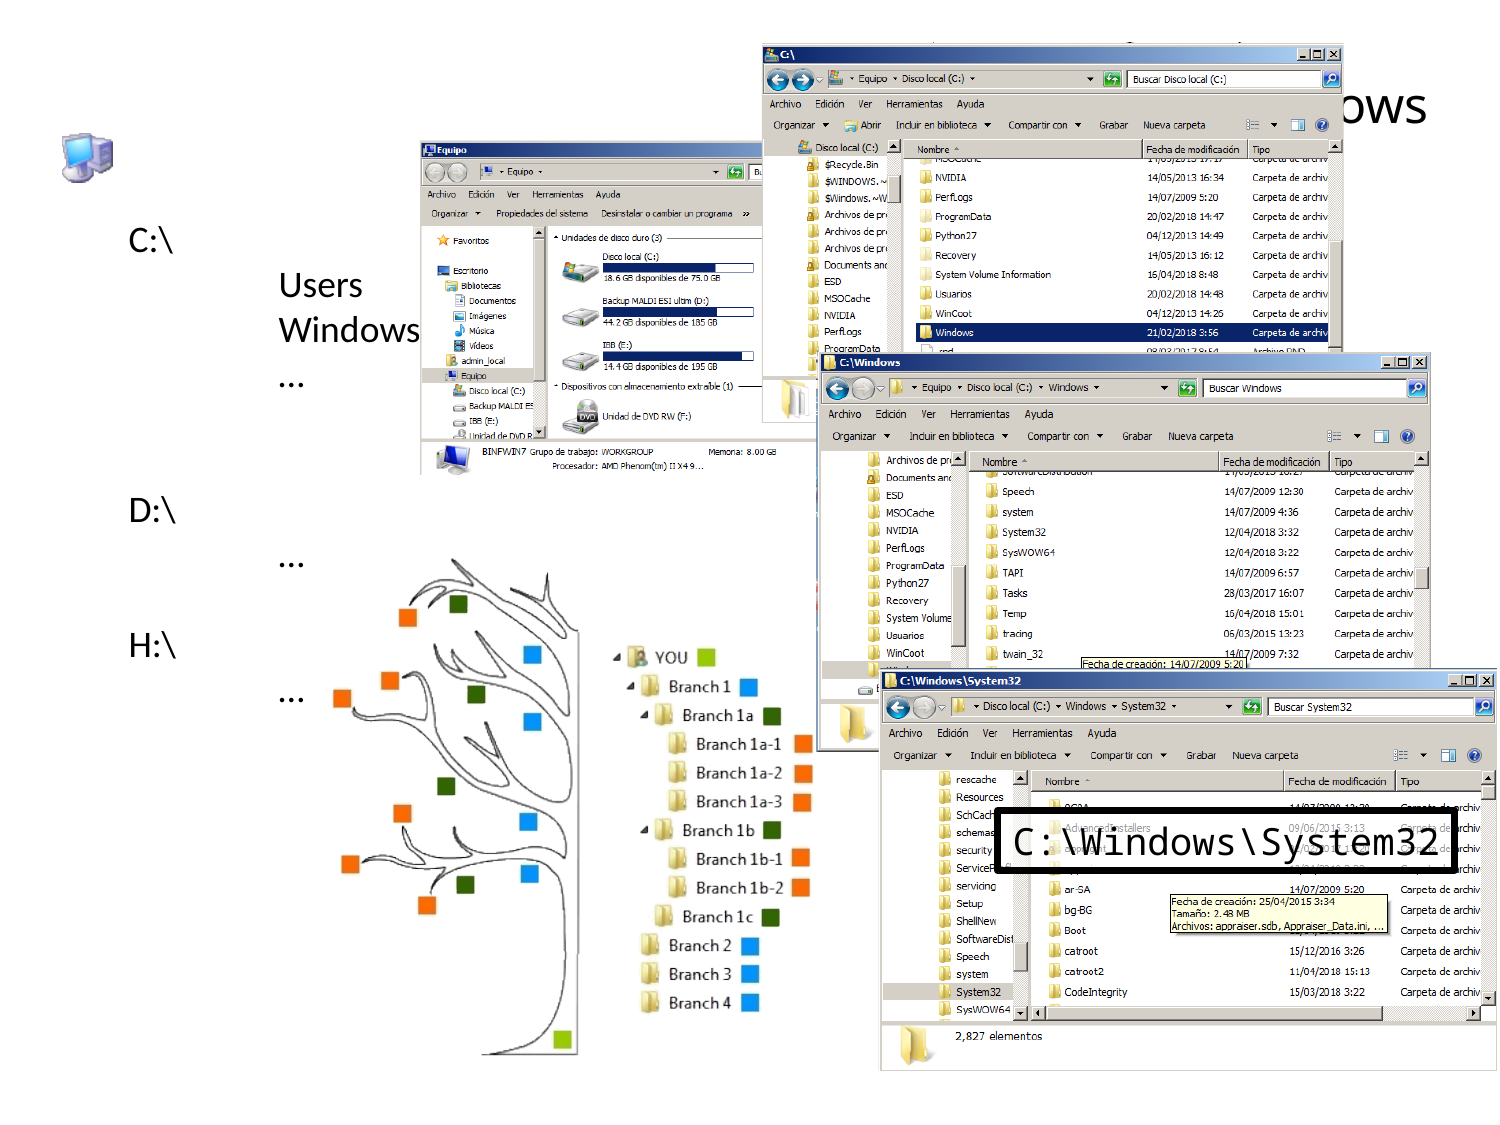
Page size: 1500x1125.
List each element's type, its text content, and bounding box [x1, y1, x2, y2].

picture [276, 42, 1498, 1083]
picture [61, 132, 113, 184]
text_box C:\ Users Windows … D:\ … H:\ … [113, 208, 436, 718]
text_box Directory tree: Windows [1348, 65, 1444, 141]
